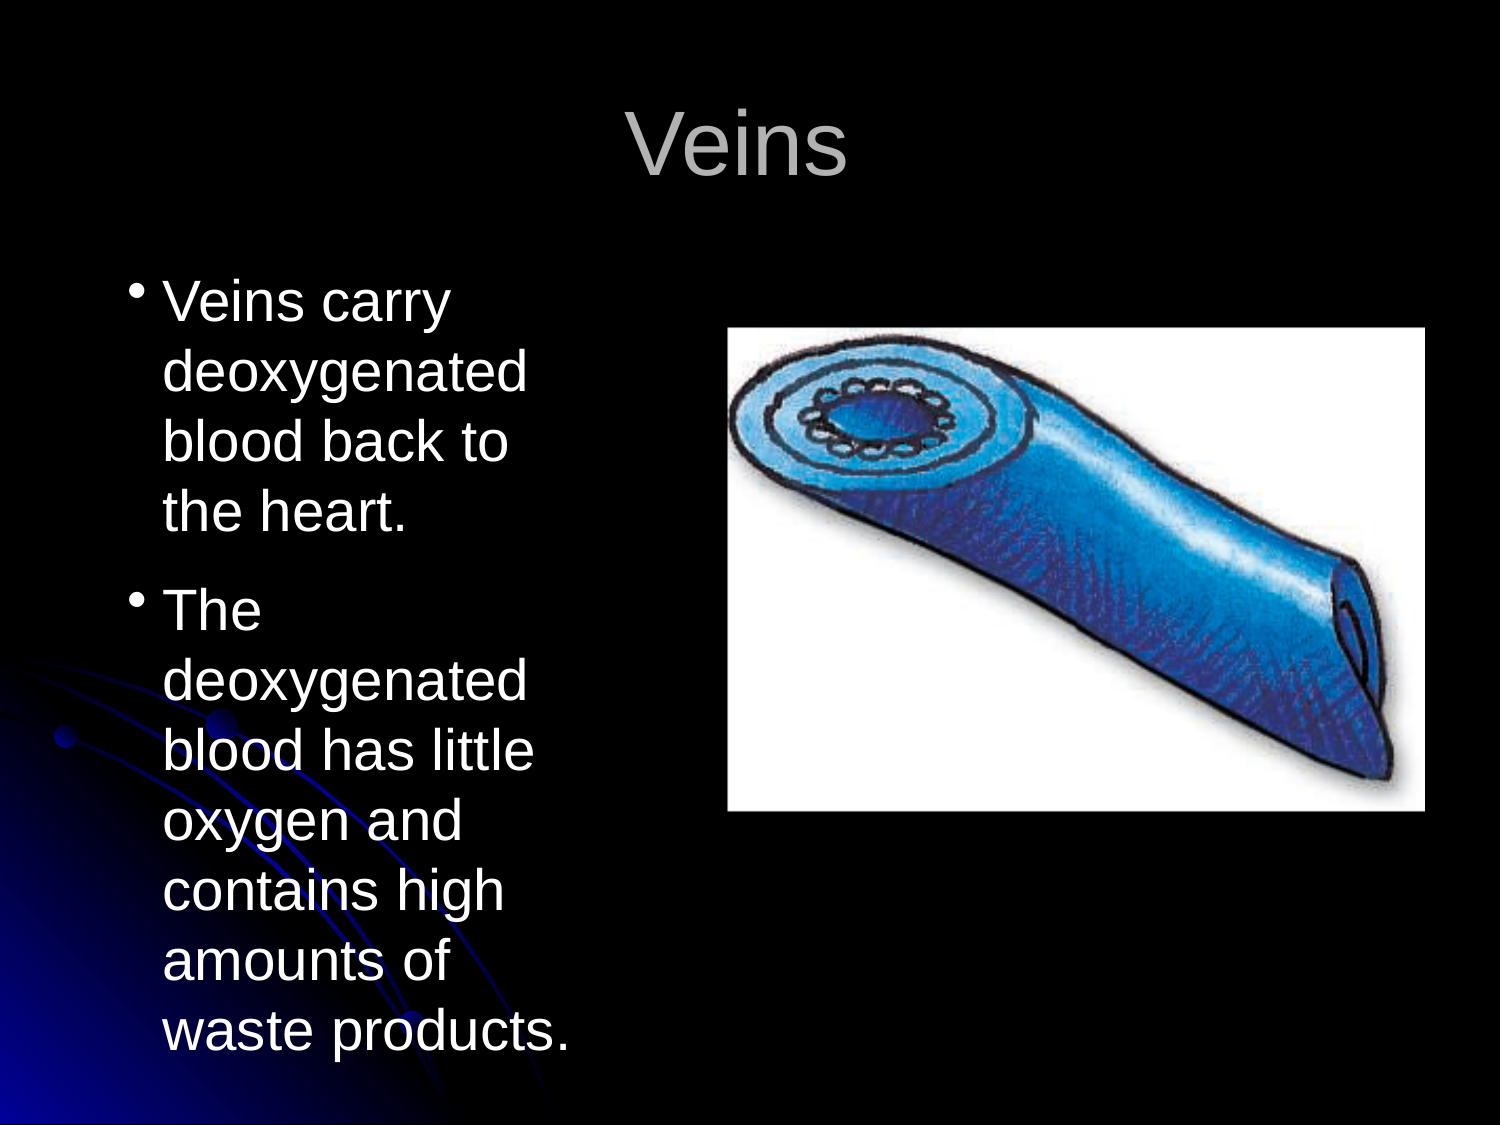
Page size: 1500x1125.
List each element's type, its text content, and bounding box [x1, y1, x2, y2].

picture [726, 326, 1426, 812]
text_box Veins carry deoxygenated blood back to the heart. The deoxygenated blood has little oxygen and contains high amounts of waste products. [112, 255, 621, 1070]
title Veins [74, 45, 1426, 233]
